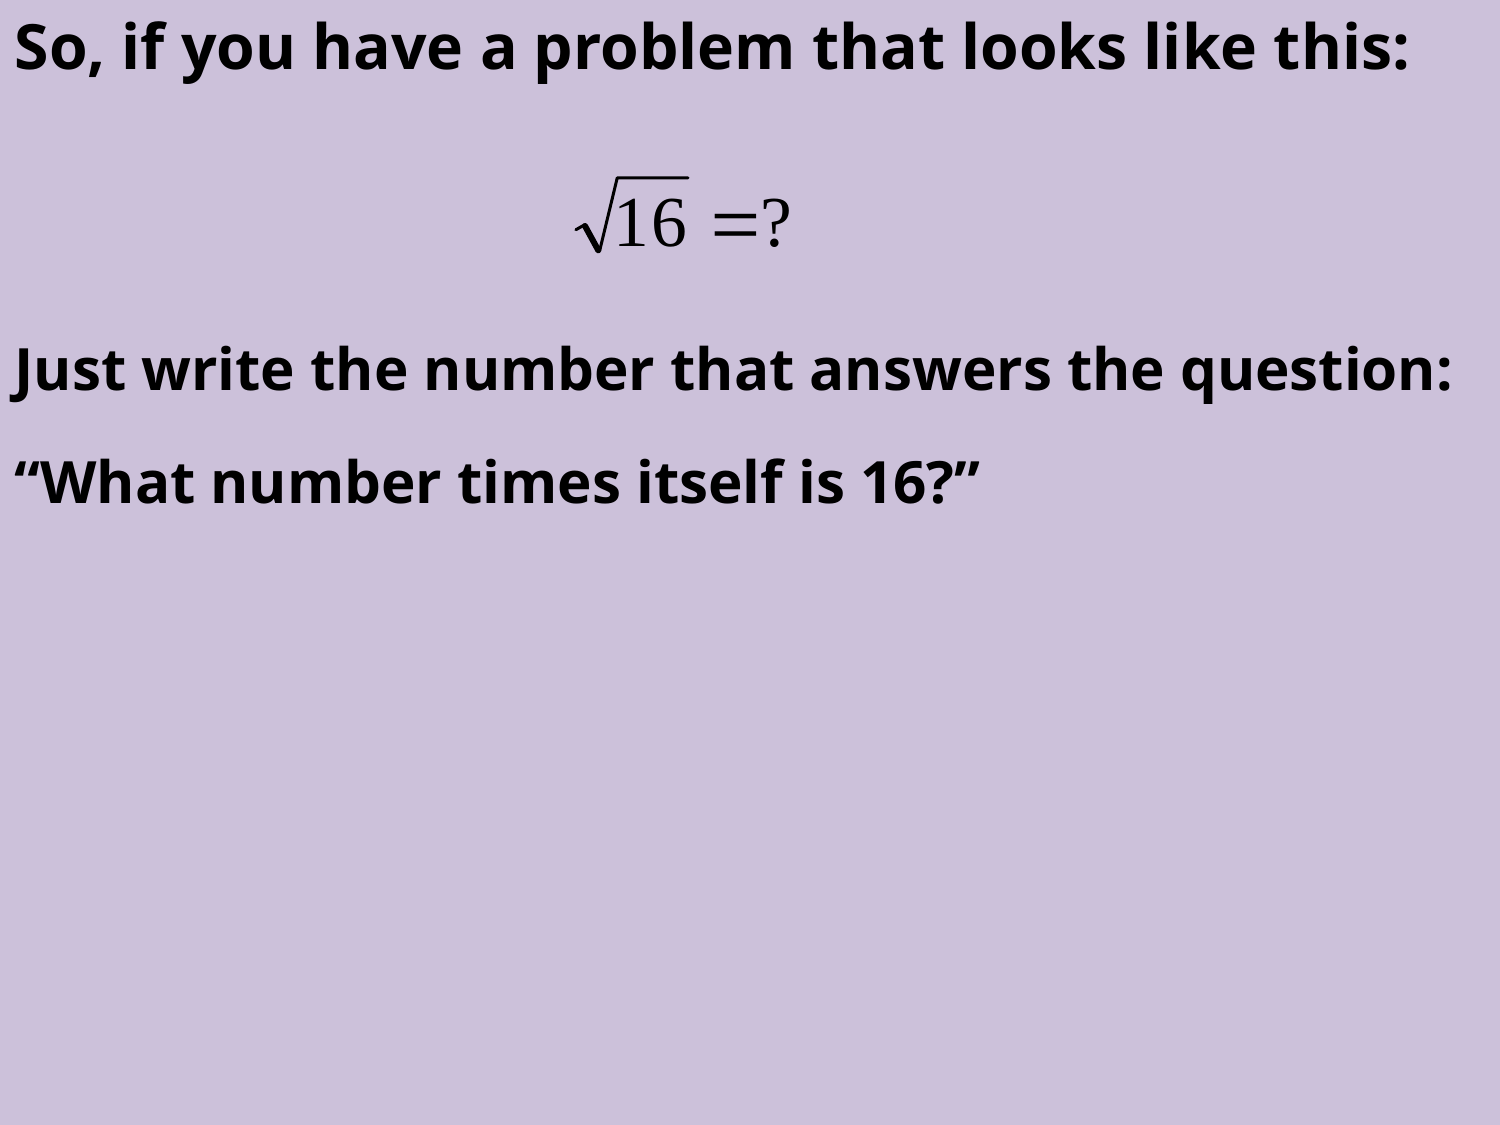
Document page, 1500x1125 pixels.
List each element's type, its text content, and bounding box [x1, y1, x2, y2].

text_box “What number times itself is 16?” [0, 437, 1500, 523]
text_box So, if you have a problem that looks like this: [0, 0, 1500, 90]
text_box Just write the number that answers the question: [0, 324, 1500, 410]
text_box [562, 162, 802, 271]
